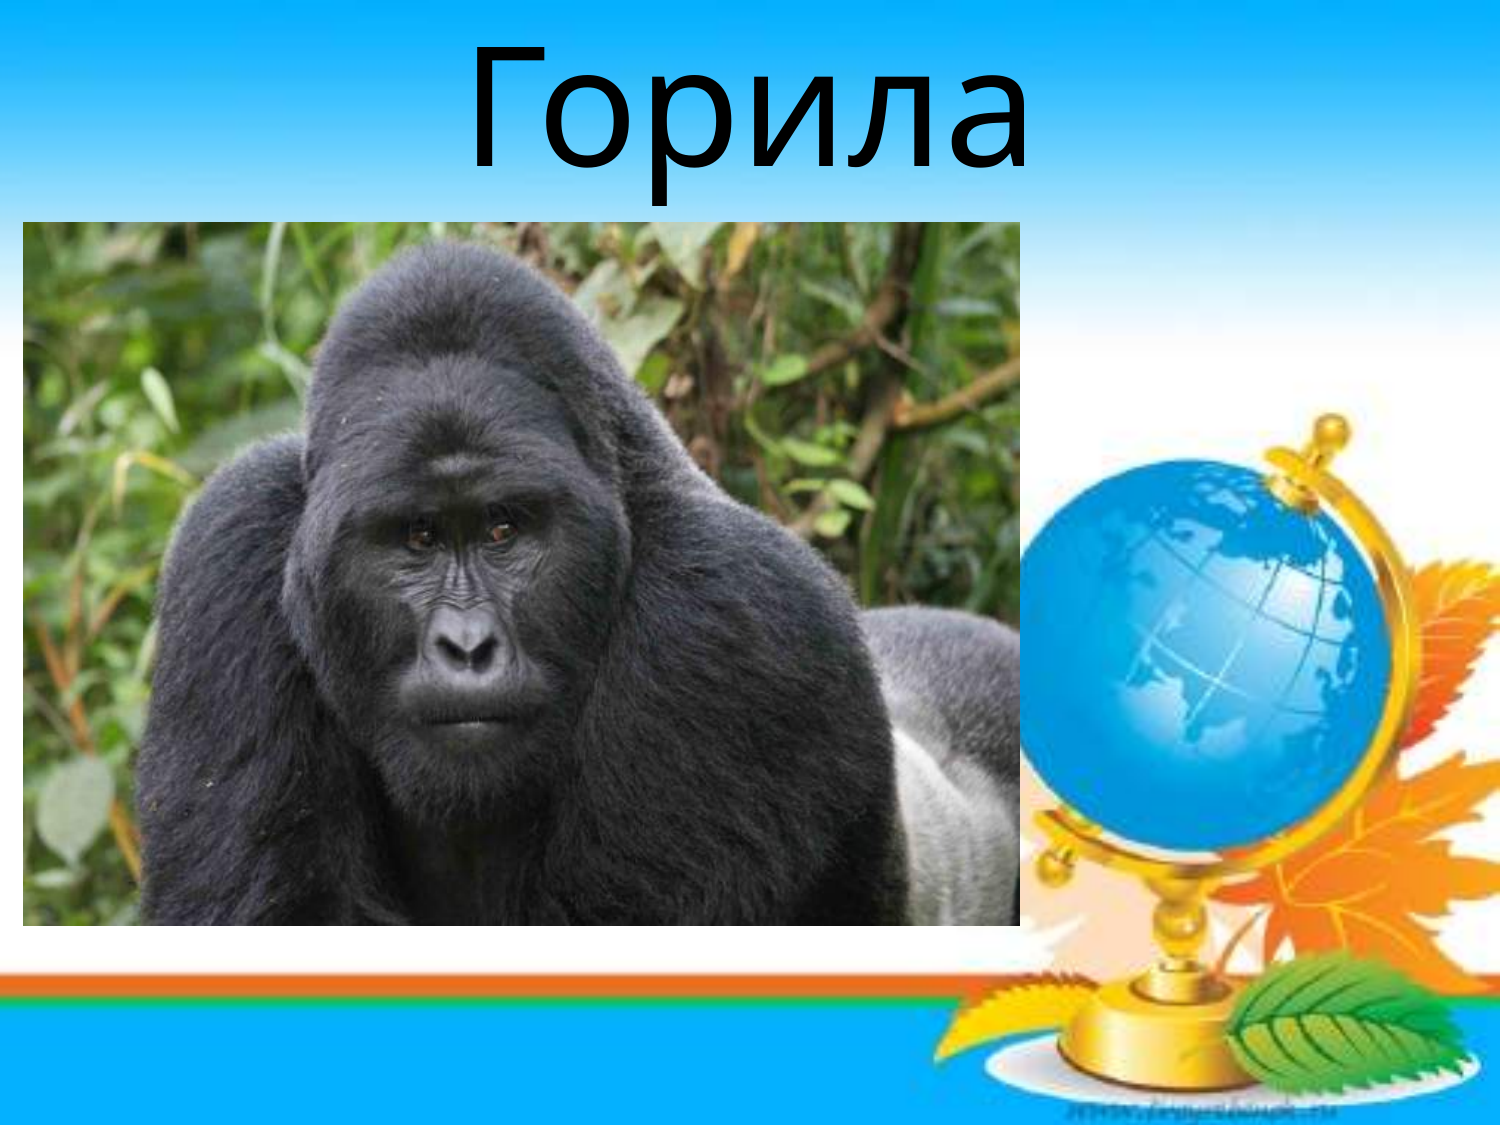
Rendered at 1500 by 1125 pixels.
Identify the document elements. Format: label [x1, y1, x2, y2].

picture [0, 36, 1500, 1122]
picture [1450, 1099, 1460, 1105]
list [23, 222, 1020, 926]
